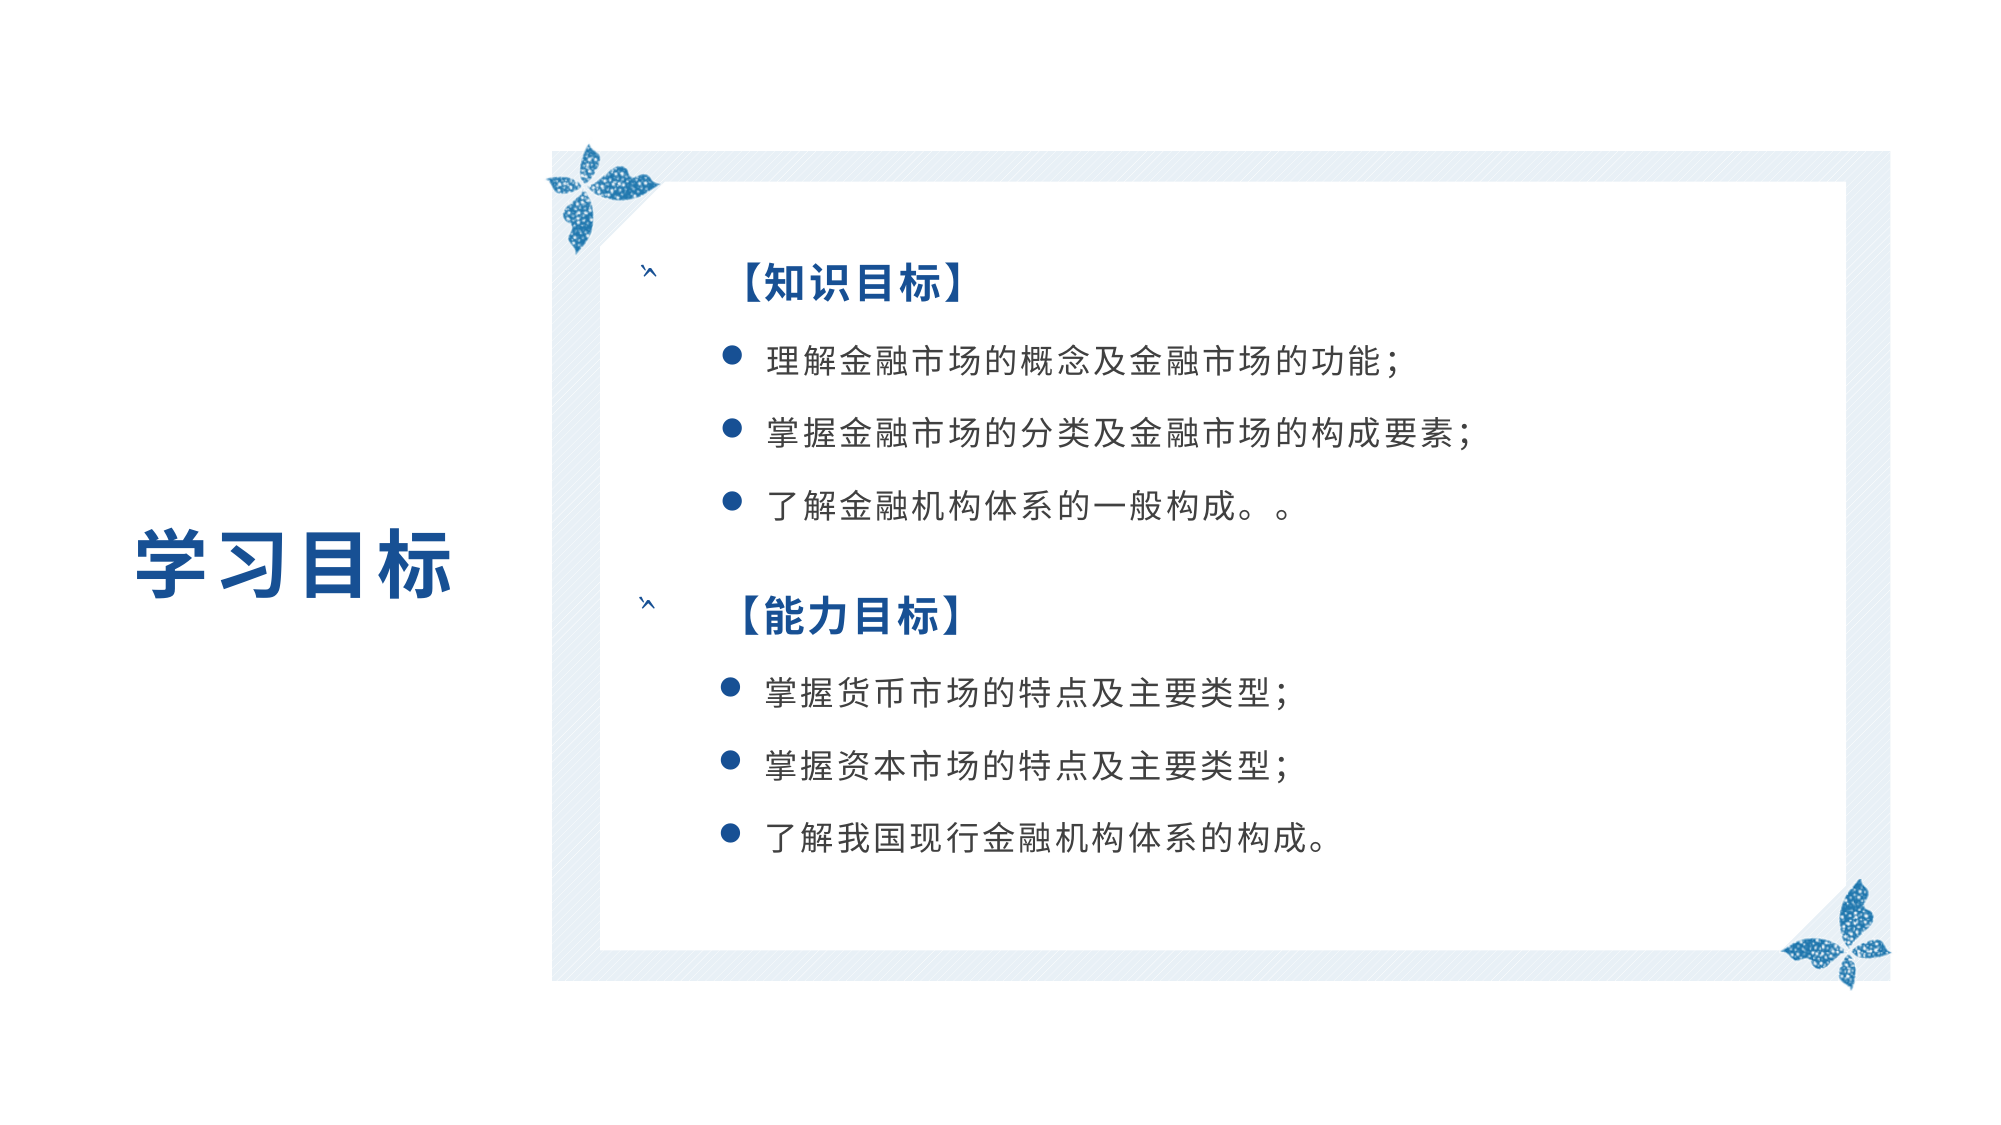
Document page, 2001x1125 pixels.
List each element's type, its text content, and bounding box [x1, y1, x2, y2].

text_box 学习目标 [117, 465, 474, 660]
picture [518, 120, 664, 260]
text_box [552, 150, 1891, 981]
picture [1777, 879, 1898, 991]
